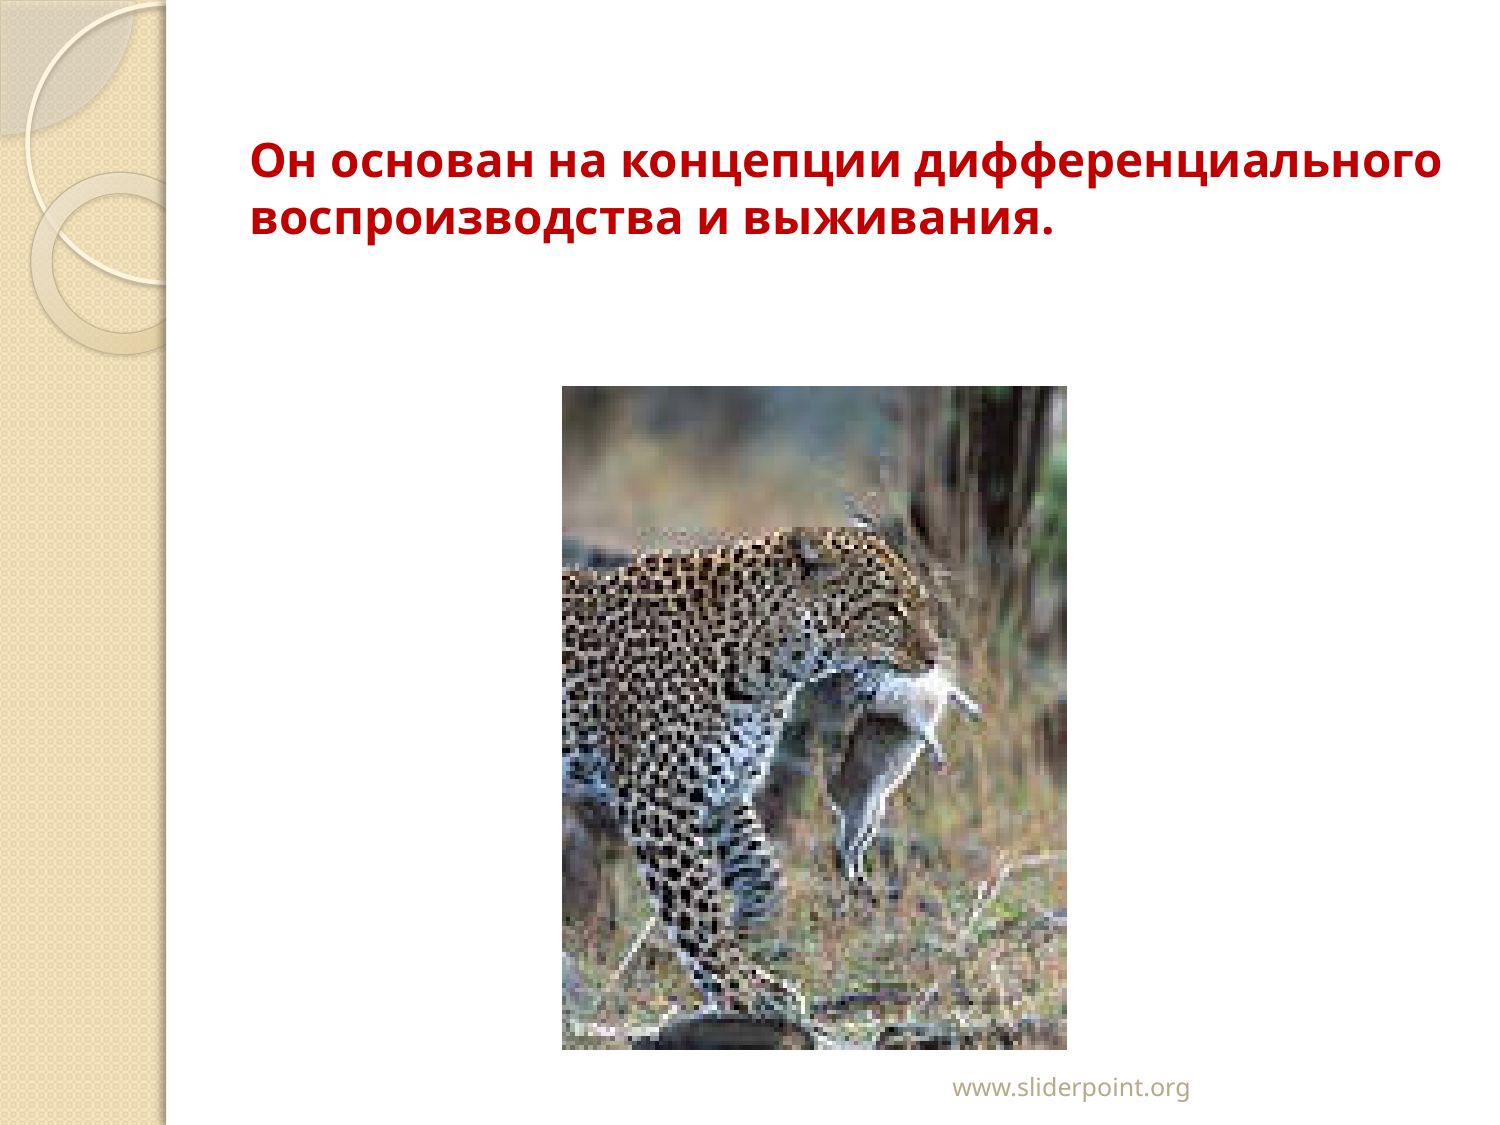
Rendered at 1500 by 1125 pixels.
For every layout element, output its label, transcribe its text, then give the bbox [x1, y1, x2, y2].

title Он основан на концепции дифференциального воспроизводства и выживания. [234, 93, 1465, 282]
footer www.sliderpoint.org [937, 1034, 1413, 1113]
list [562, 386, 1067, 1051]
